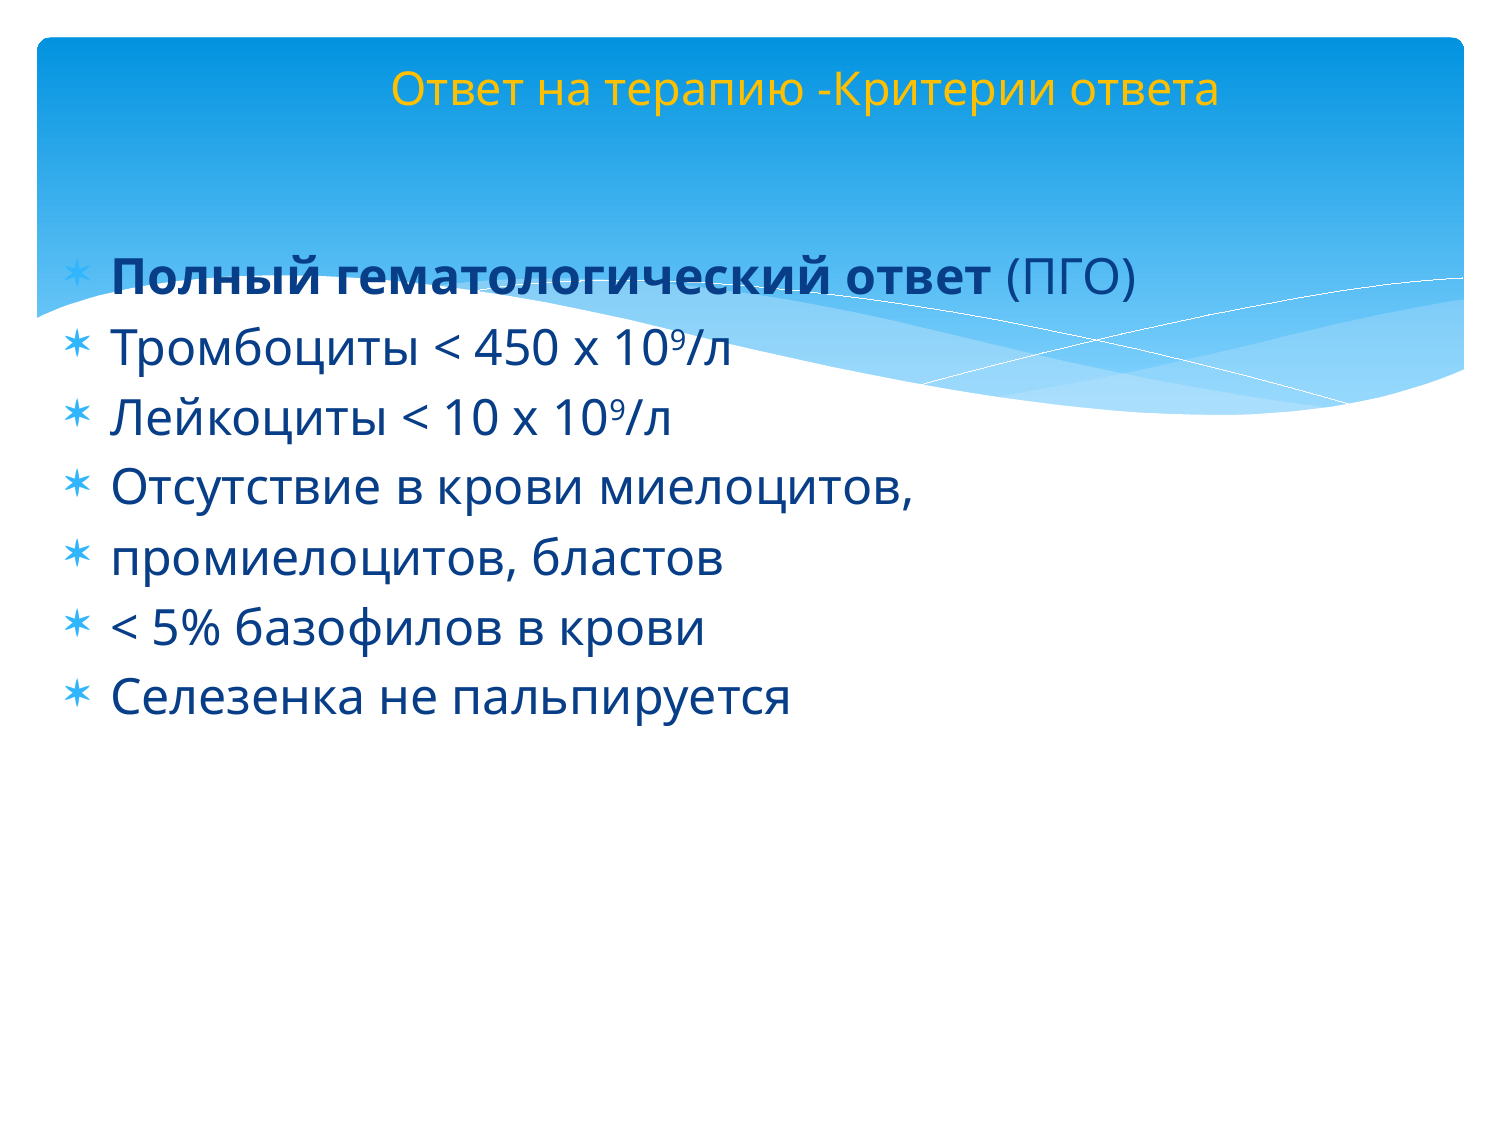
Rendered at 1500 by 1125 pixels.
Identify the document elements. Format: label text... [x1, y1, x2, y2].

title Ответ на терапию -Критерии ответа [200, 50, 1413, 200]
list Полный гематологический ответ (ПГО) Тромбоциты < 450 х 109/л Лейкоциты < 10 х 109/л Отсутствие в крови миелоцитов, промиелоцитов, бластов < 5% базофилов в крови Селезенка не пальпируется [50, 237, 1500, 1050]
